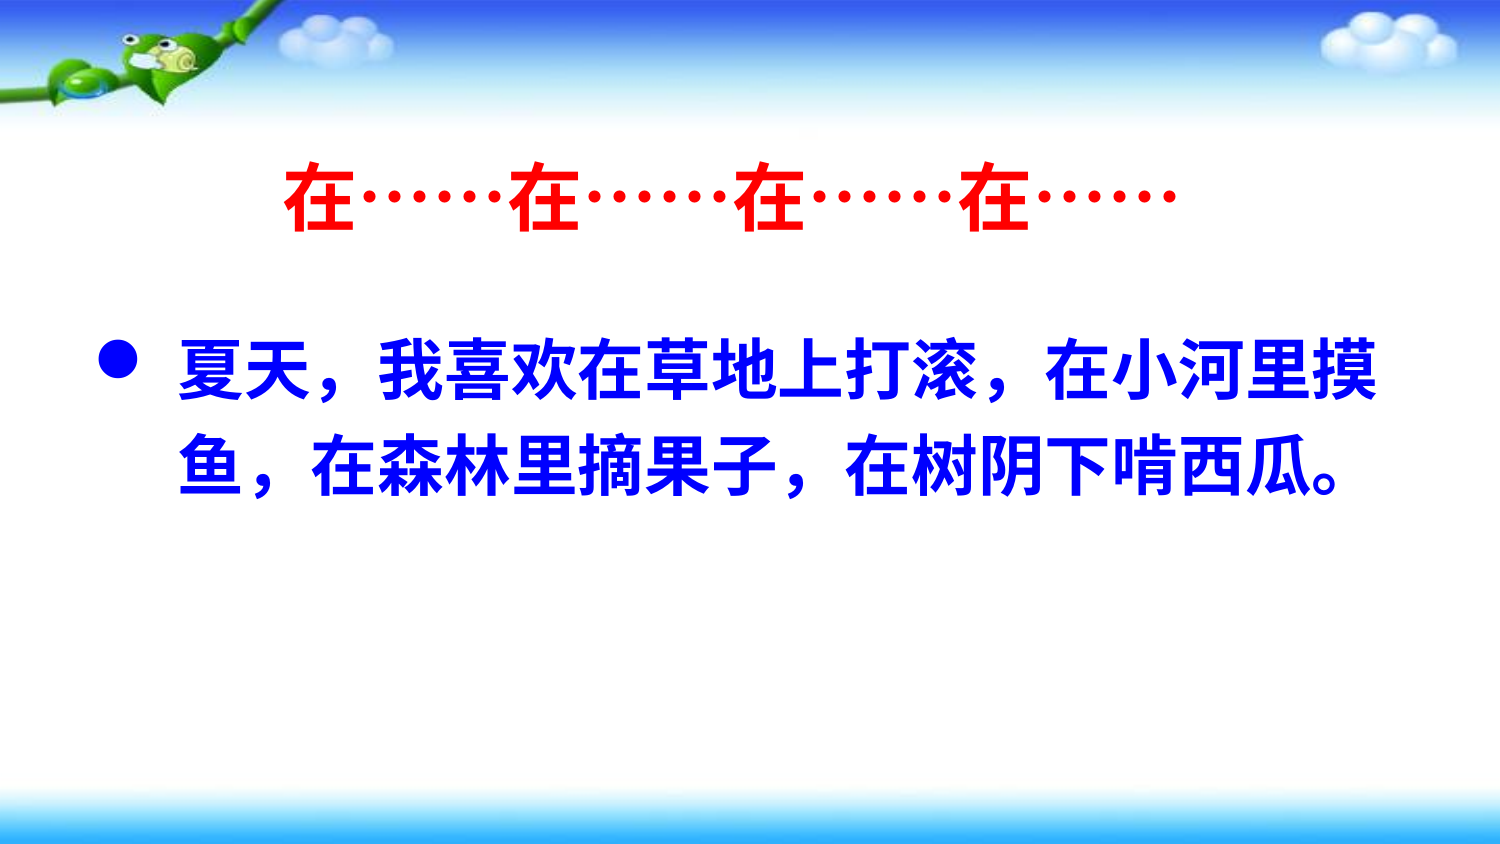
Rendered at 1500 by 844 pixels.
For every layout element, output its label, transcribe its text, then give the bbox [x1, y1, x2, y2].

text_box 夏天，我喜欢在草地上打滚，在小河里摸鱼，在森林里摘果子，在树阴下啃西瓜。 [78, 304, 1444, 511]
picture [0, 0, 1500, 844]
text_box 在……在……在……在…… [267, 125, 1337, 248]
